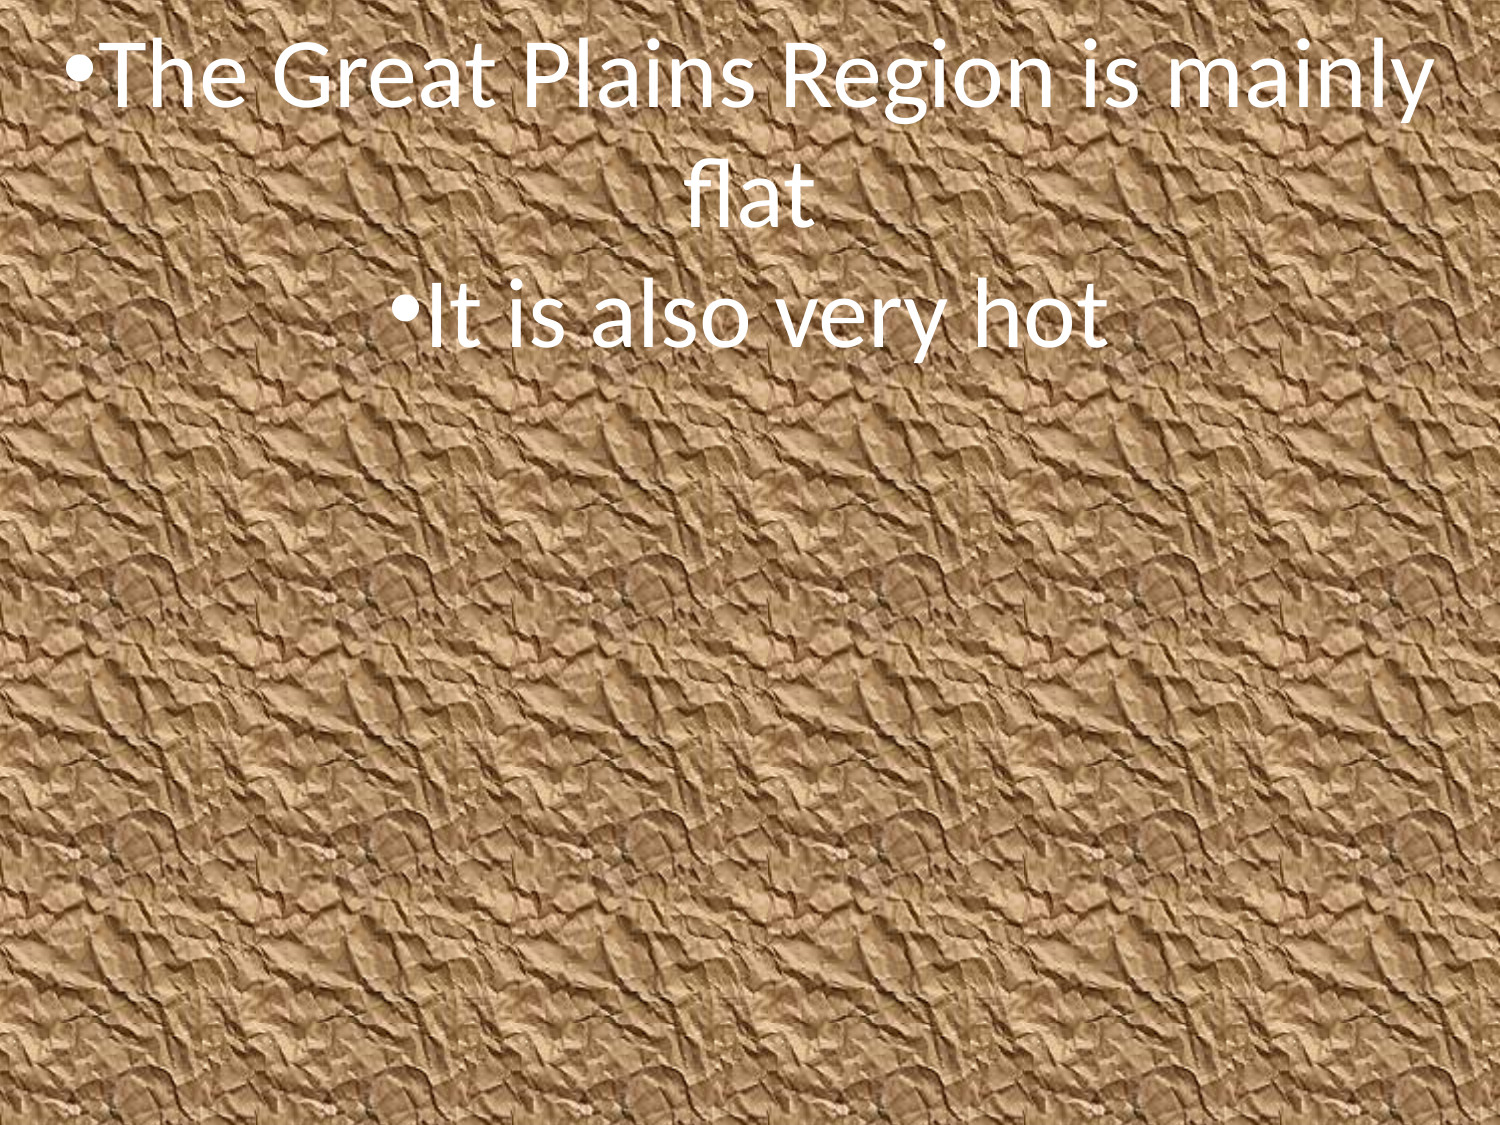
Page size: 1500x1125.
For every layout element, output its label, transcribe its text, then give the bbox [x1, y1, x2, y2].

picture [0, 375, 1500, 1125]
text_box The Great Plains Region is mainly flat It is also very hot [0, 0, 1500, 375]
